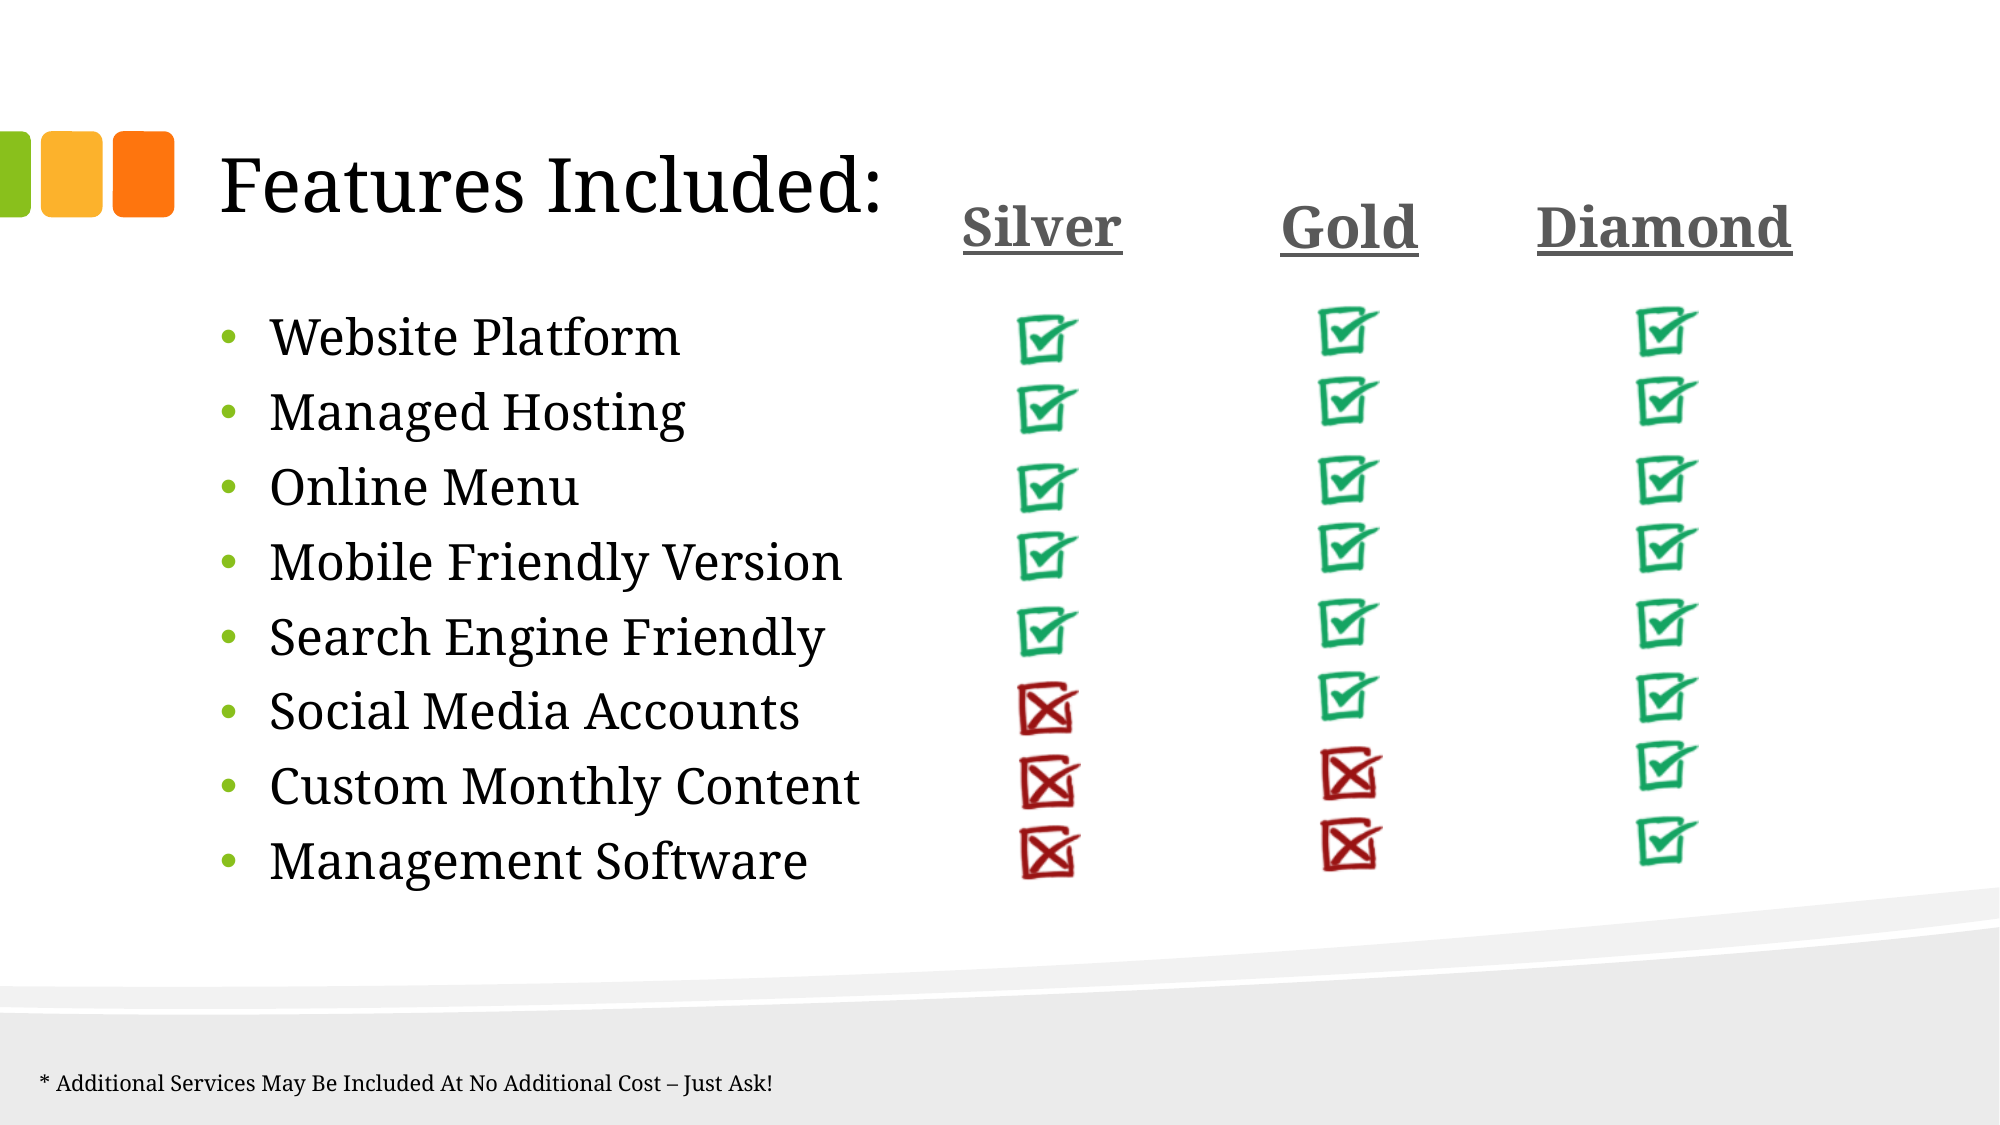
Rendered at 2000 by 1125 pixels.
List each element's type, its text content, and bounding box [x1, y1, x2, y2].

picture [1635, 588, 1699, 652]
list Silver [942, 162, 1143, 297]
picture [1316, 444, 1380, 508]
picture [1319, 740, 1383, 804]
picture [1015, 675, 1079, 738]
picture [1015, 520, 1079, 584]
picture [1018, 748, 1082, 812]
picture [1316, 512, 1380, 576]
picture [1635, 806, 1699, 870]
picture [1316, 365, 1380, 429]
picture [1015, 596, 1079, 660]
picture [1018, 819, 1082, 883]
picture [1635, 730, 1699, 794]
picture [1635, 512, 1699, 576]
picture [1316, 588, 1380, 652]
picture [1316, 661, 1380, 725]
picture [1316, 296, 1380, 360]
picture [1015, 304, 1079, 368]
list Website Platform Managed Hosting Online Menu Mobile Friendly Version Search Engine Friendly Social Media Accounts Custom Monthly Content Management Software [199, 302, 969, 920]
picture [1015, 373, 1079, 437]
picture [1015, 452, 1079, 516]
title Features Included: [199, 24, 1800, 238]
picture [1635, 445, 1699, 509]
picture [1635, 296, 1699, 360]
list Gold [1249, 162, 1450, 297]
picture [1635, 366, 1699, 430]
picture [1635, 662, 1699, 726]
list Diamond [1514, 162, 1815, 297]
text_box * Additional Services May Be Included At No Additional Cost – Just Ask! [24, 1062, 1013, 1104]
picture [1319, 810, 1383, 874]
